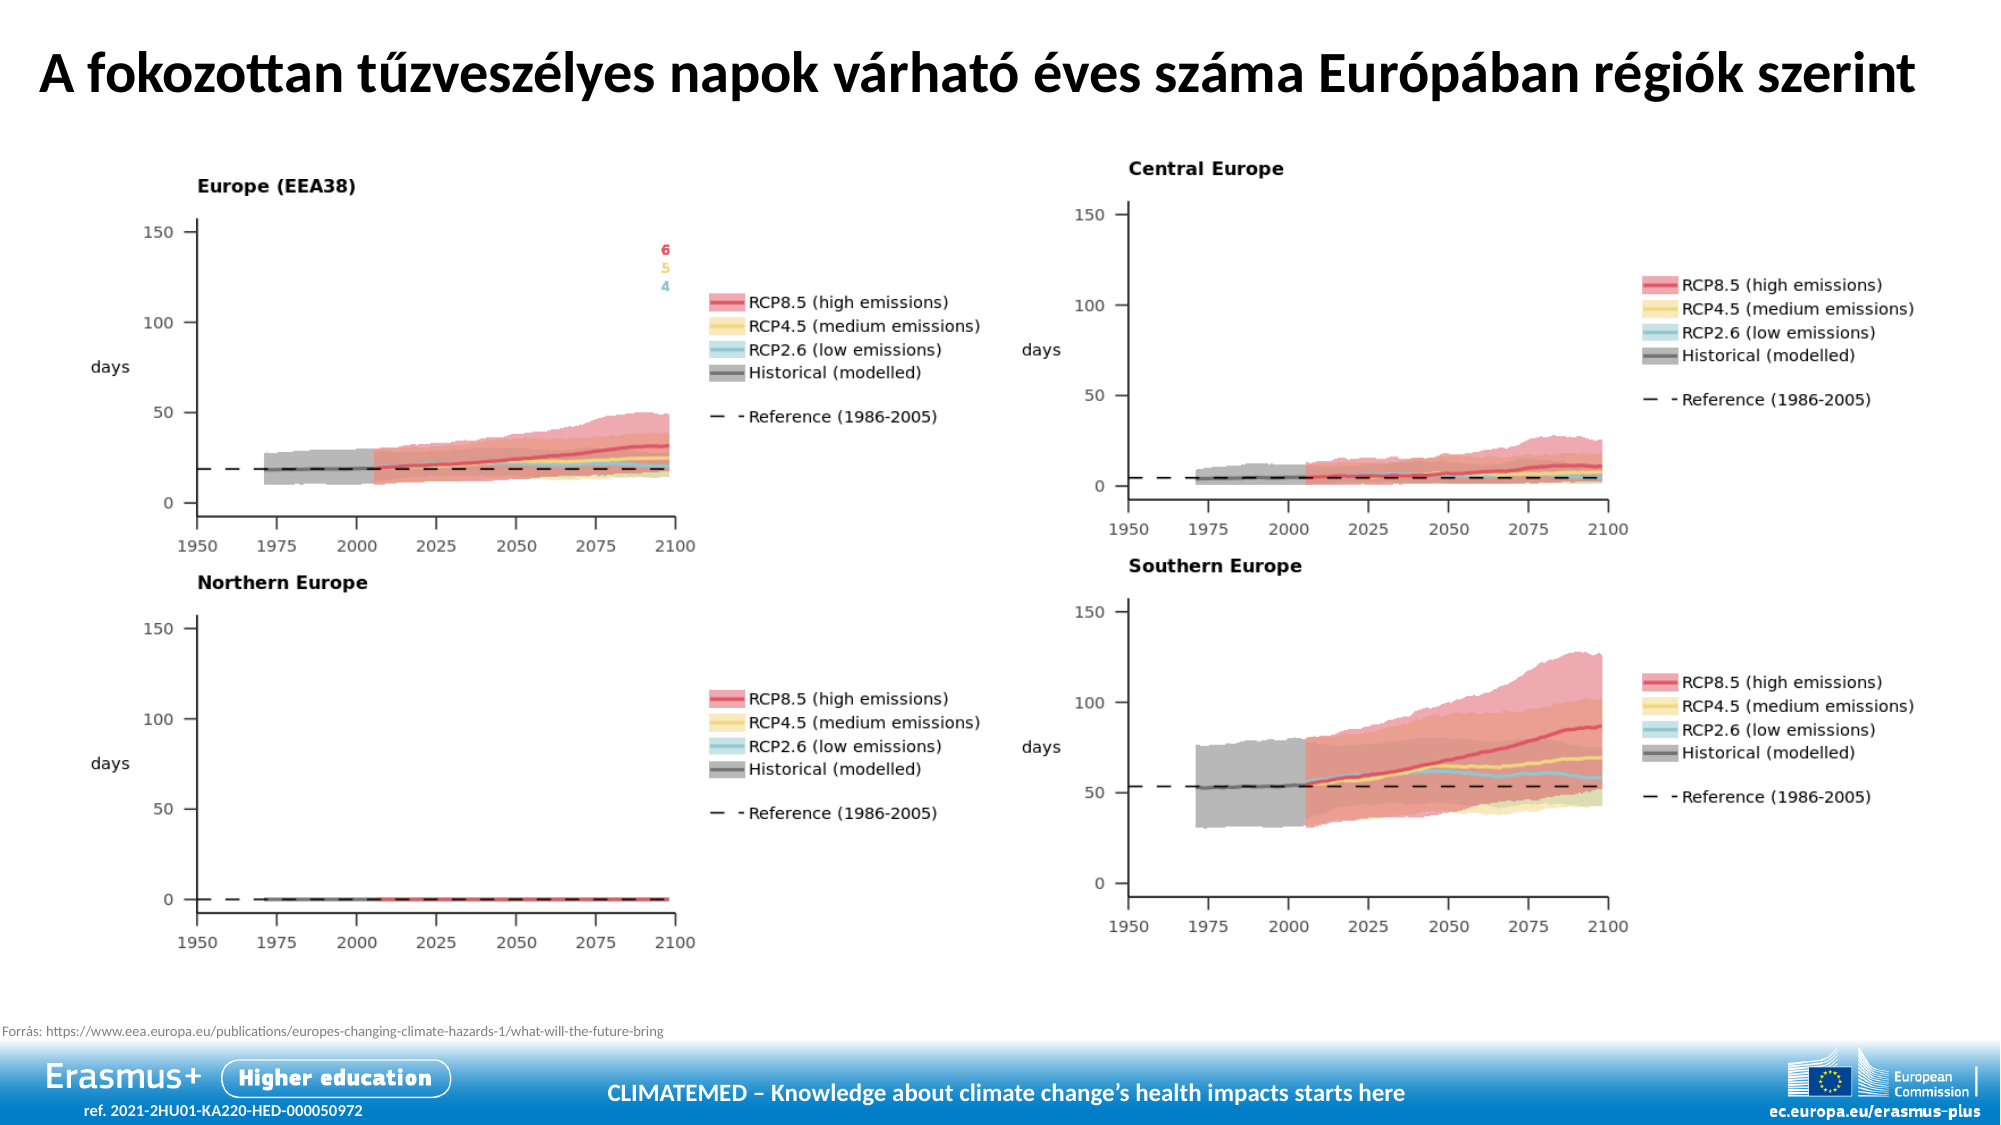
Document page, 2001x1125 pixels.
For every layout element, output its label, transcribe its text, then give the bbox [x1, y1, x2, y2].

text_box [84, 147, 990, 956]
title A fokozottan tűzveszélyes napok várható éves száma Európában régiók szerint [24, 0, 1976, 148]
text_box Forrás: https://www.eea.europa.eu/publications/europes-changing-climate-hazards-1/what-will-the-future-bring [0, 1014, 786, 1047]
picture [0, 147, 2000, 1125]
